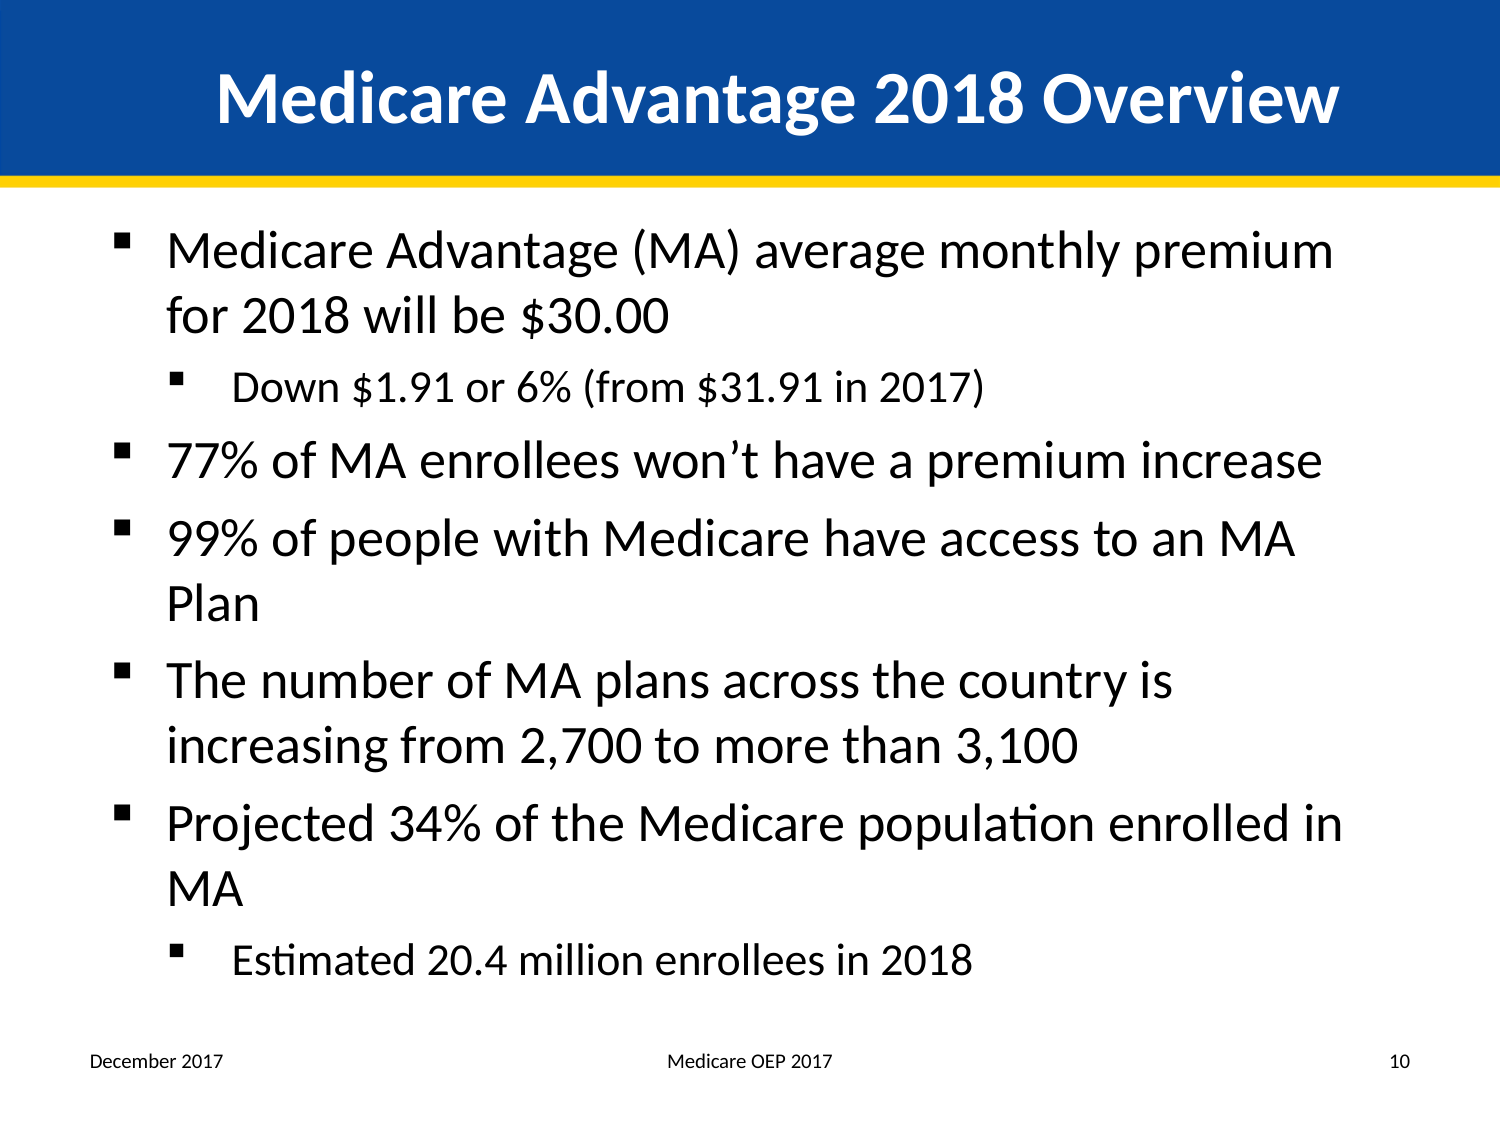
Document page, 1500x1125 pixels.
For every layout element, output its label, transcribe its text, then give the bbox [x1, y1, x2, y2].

text_box 10 [1074, 1040, 1425, 1100]
text_box December 2017 [75, 1040, 425, 1100]
text_box Medicare OEP 2017 [425, 1040, 1074, 1100]
list Medicare Advantage (MA) average monthly premium for 2018 will be $30.00 Down $1.91 or 6% (from $31.91 in 2017) 77% of MA enrollees won’t have a premium increase 99% of people with Medicare have access to an MA Plan The number of MA plans across the country is increasing from 2,700 to more than 3,100 Projected 34% of the Medicare population enrolled in MA Estimated 20.4 million enrollees in 2018 [94, 207, 1400, 1040]
picture [0, 0, 1500, 188]
title Medicare Advantage 2018 Overview [94, 5, 1445, 182]
